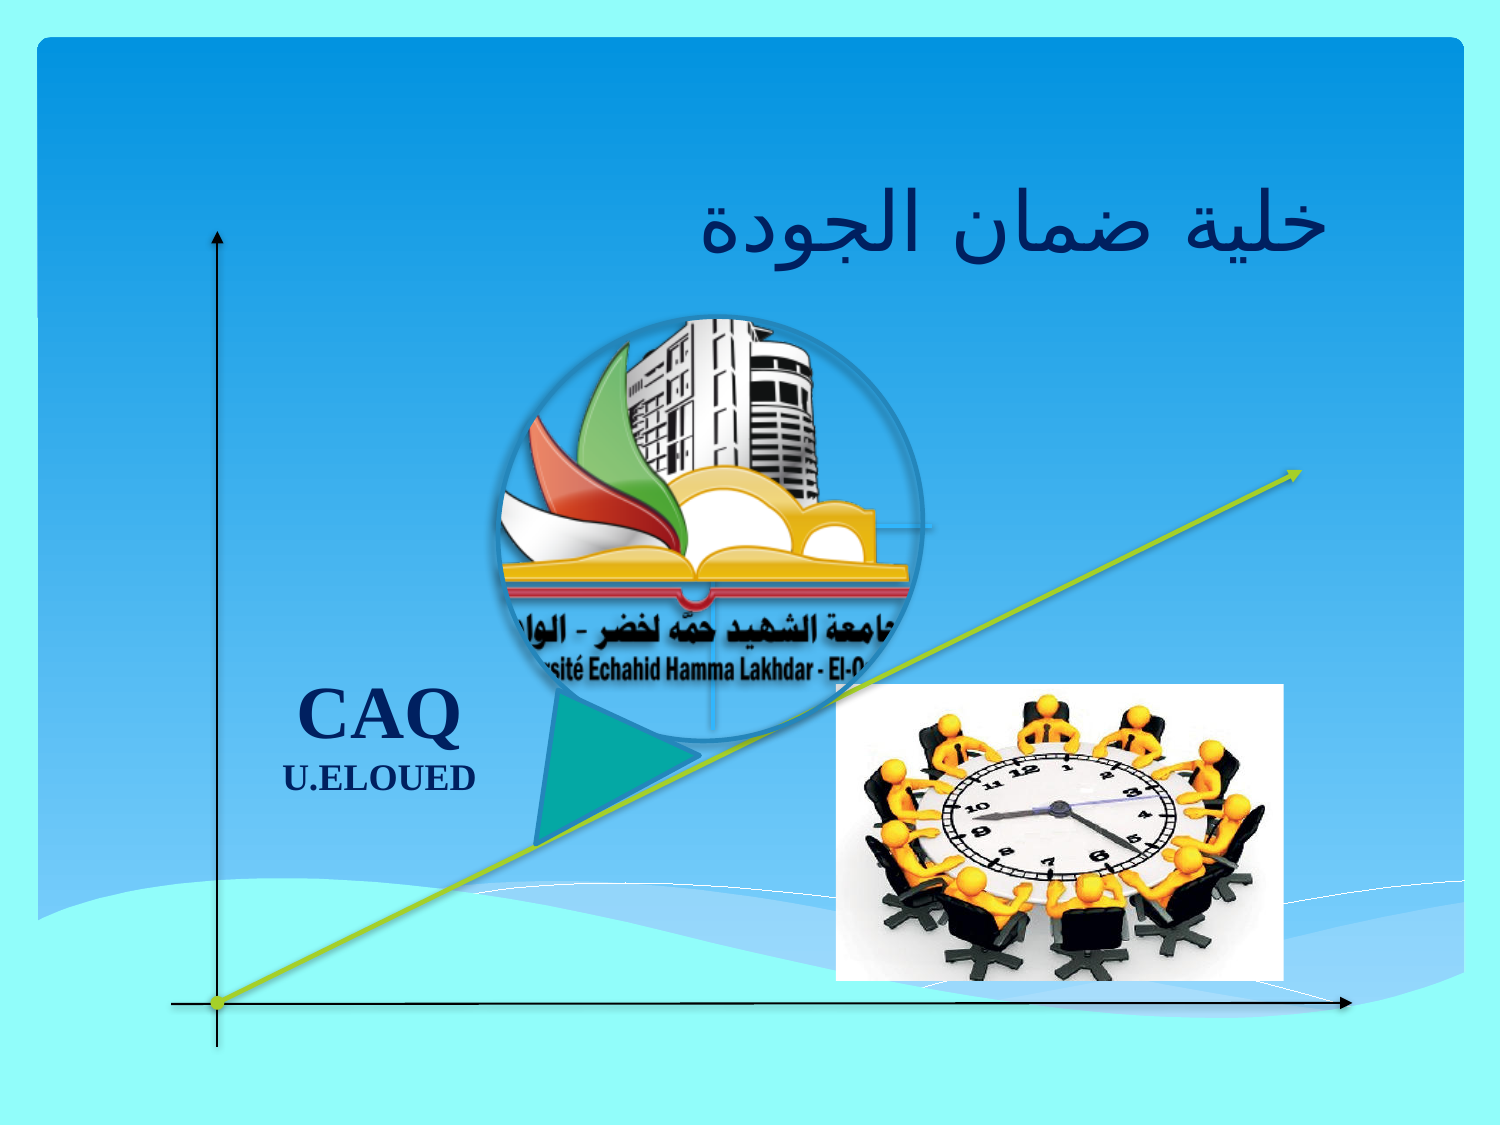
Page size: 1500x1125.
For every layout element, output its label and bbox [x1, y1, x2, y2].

text_box [170, 160, 1353, 1047]
